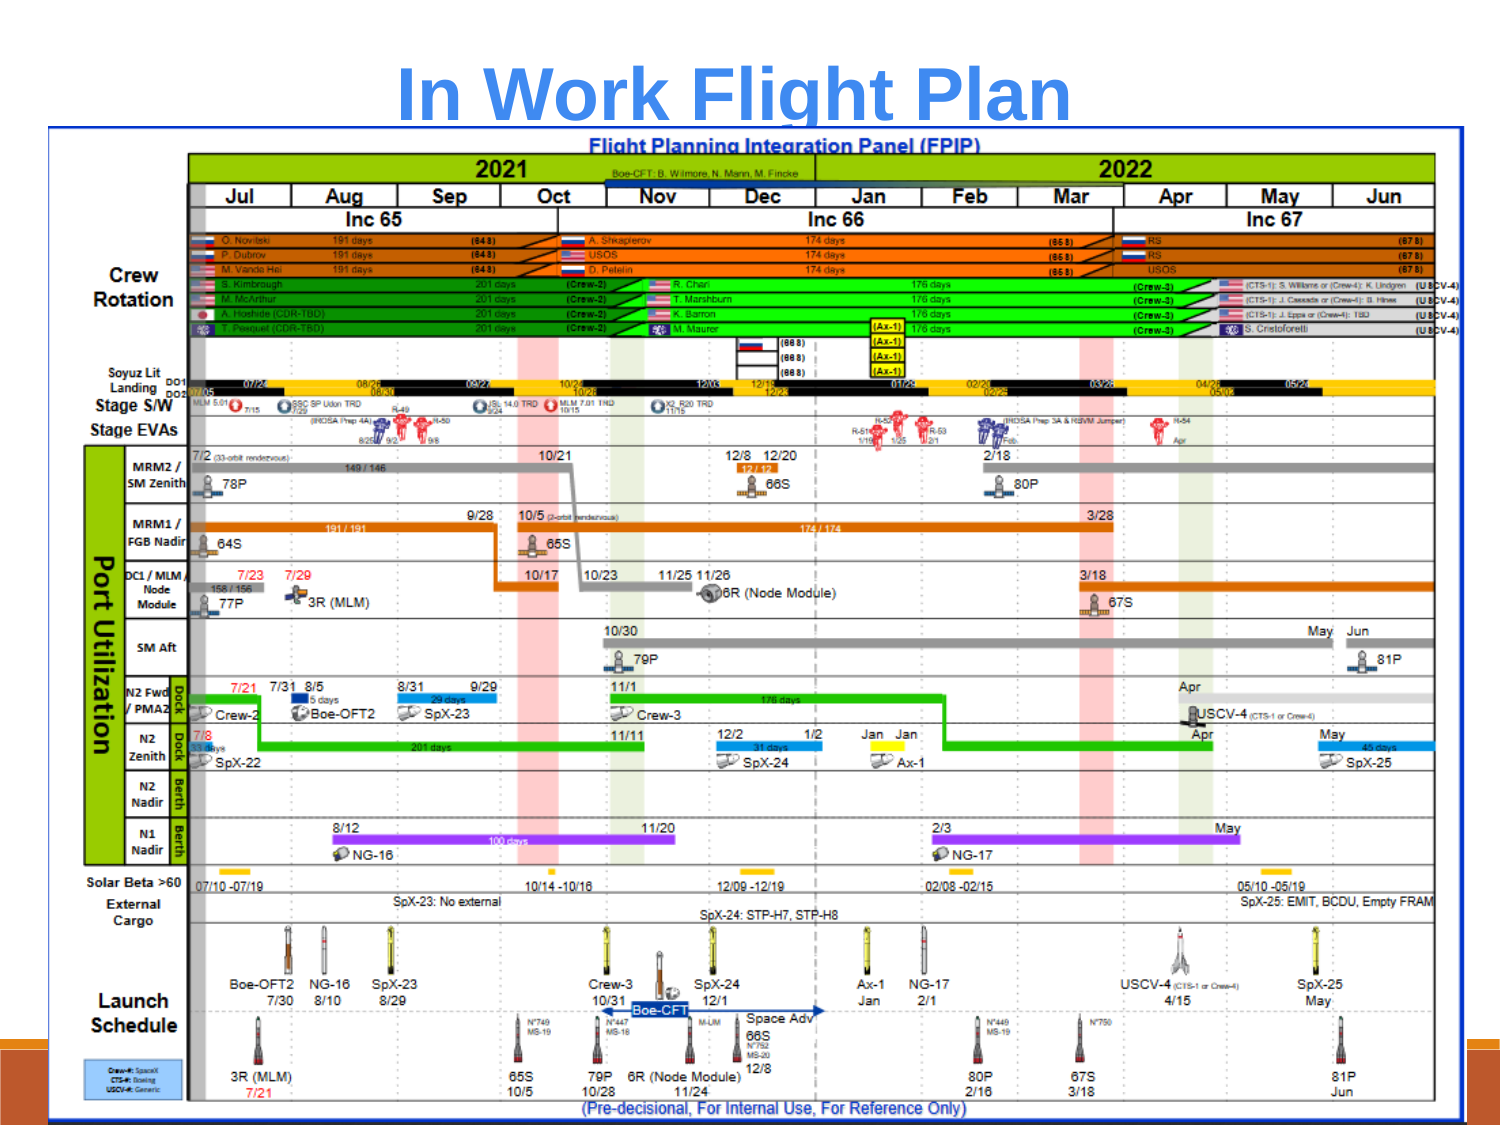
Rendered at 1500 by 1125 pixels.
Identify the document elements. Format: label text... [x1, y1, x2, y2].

picture [48, 126, 1467, 1125]
text_box In Work Flight Plan [381, 38, 1110, 124]
